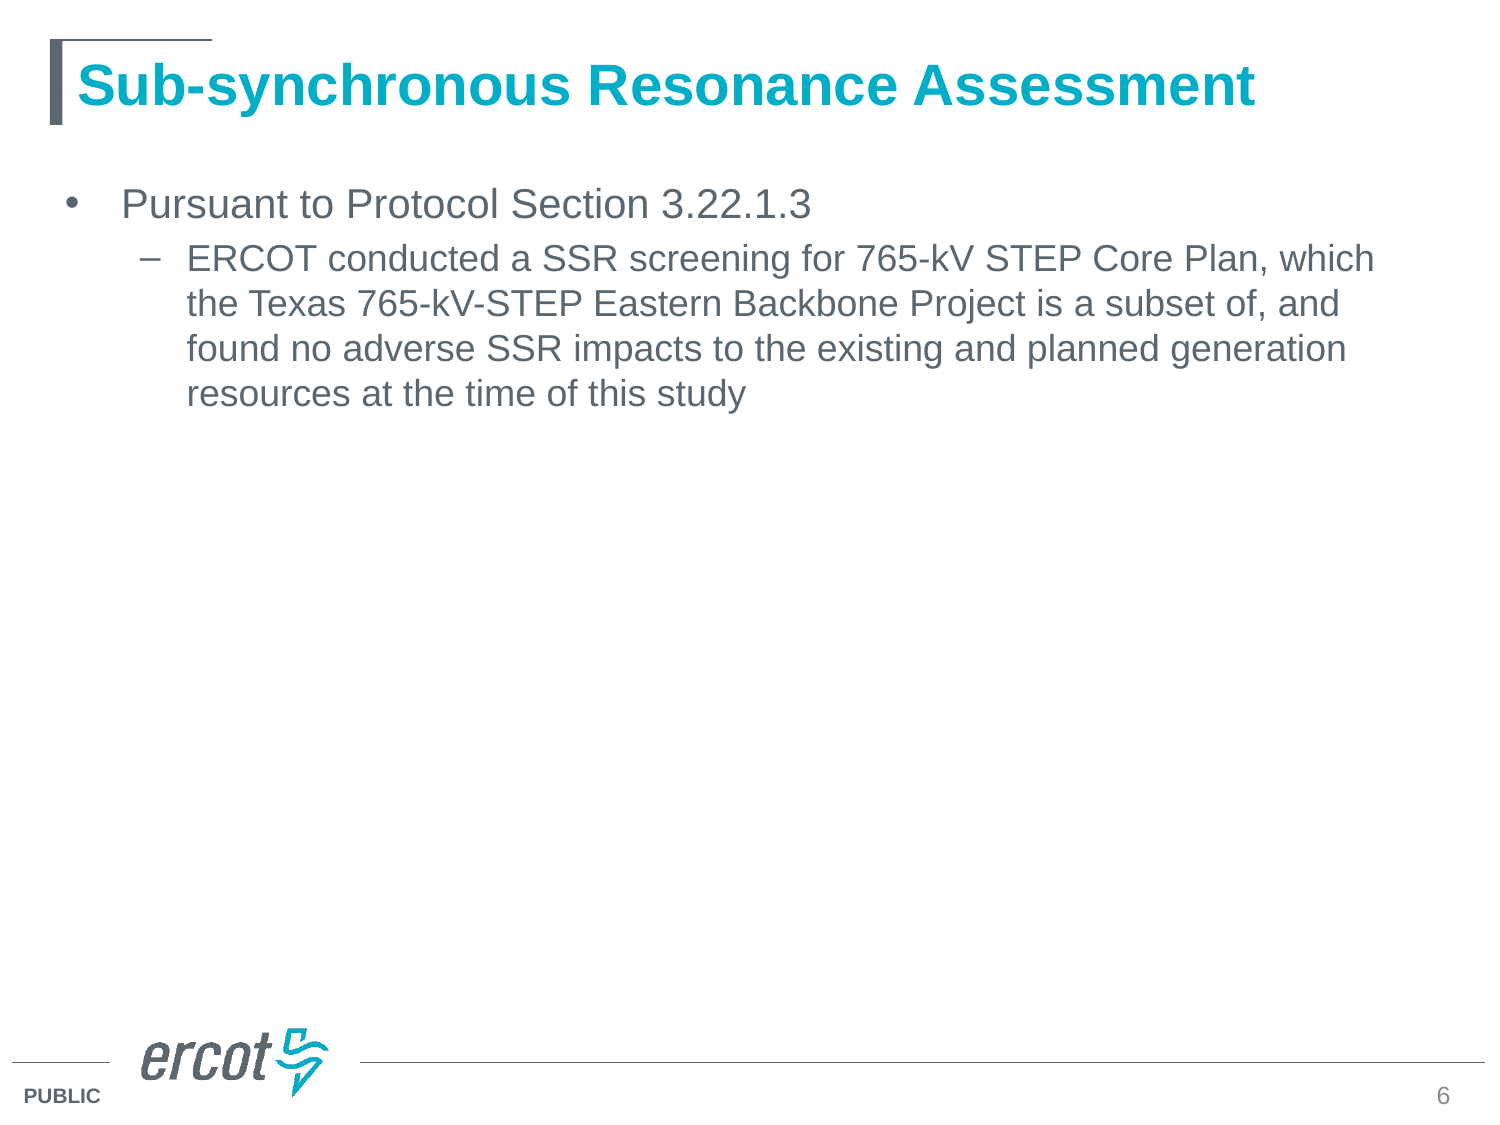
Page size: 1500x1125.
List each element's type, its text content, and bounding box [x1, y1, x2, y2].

slide_number 6 [1400, 1076, 1488, 1113]
list Pursuant to Protocol Section 3.22.1.3 ERCOT conducted a SSR screening for 765-kV STEP Core Plan, which the Texas 765-kV-STEP Eastern Backbone Project is a subset of, and found no adverse SSR impacts to the existing and planned generation resources at the time of this study [50, 169, 1450, 1032]
picture [137, 1032, 332, 1100]
title Sub-synchronous Resonance Assessment [62, 39, 1450, 125]
